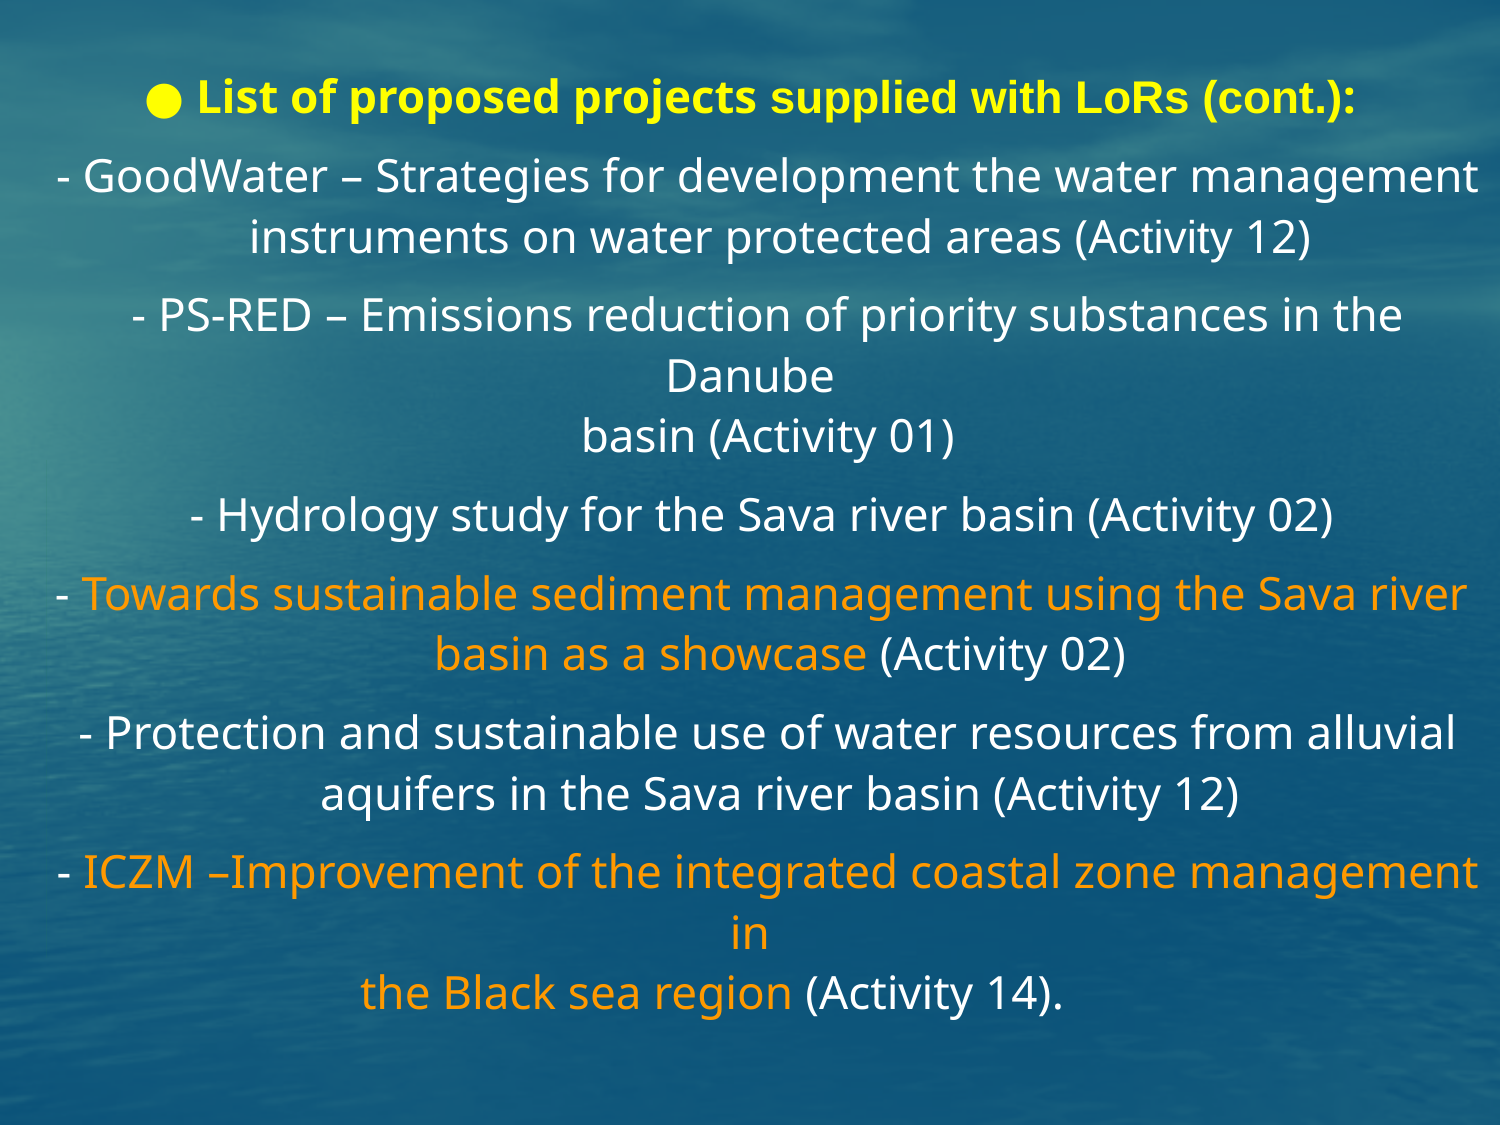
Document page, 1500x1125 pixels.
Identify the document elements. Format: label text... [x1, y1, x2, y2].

subtitle ● List of proposed projects supplied with LoRs (cont.): - GoodWater – Strategies for development the water management instruments on water protected areas (Activity 12) - PS-RED – Emissions reduction of priority substances in the Danube basin (Activity 01) - Hydrology study for the Sava river basin (Activity 02) - Towards sustainable sediment management using the Sava river basin as a showcase (Activity 02) - Protection and sustainable use of water resources from alluvial aquifers in the Sava river basin (Activity 12) - ICZM –Improvement of the integrated coastal zone management in the Black sea region (Activity 14). [0, 0, 1500, 1125]
